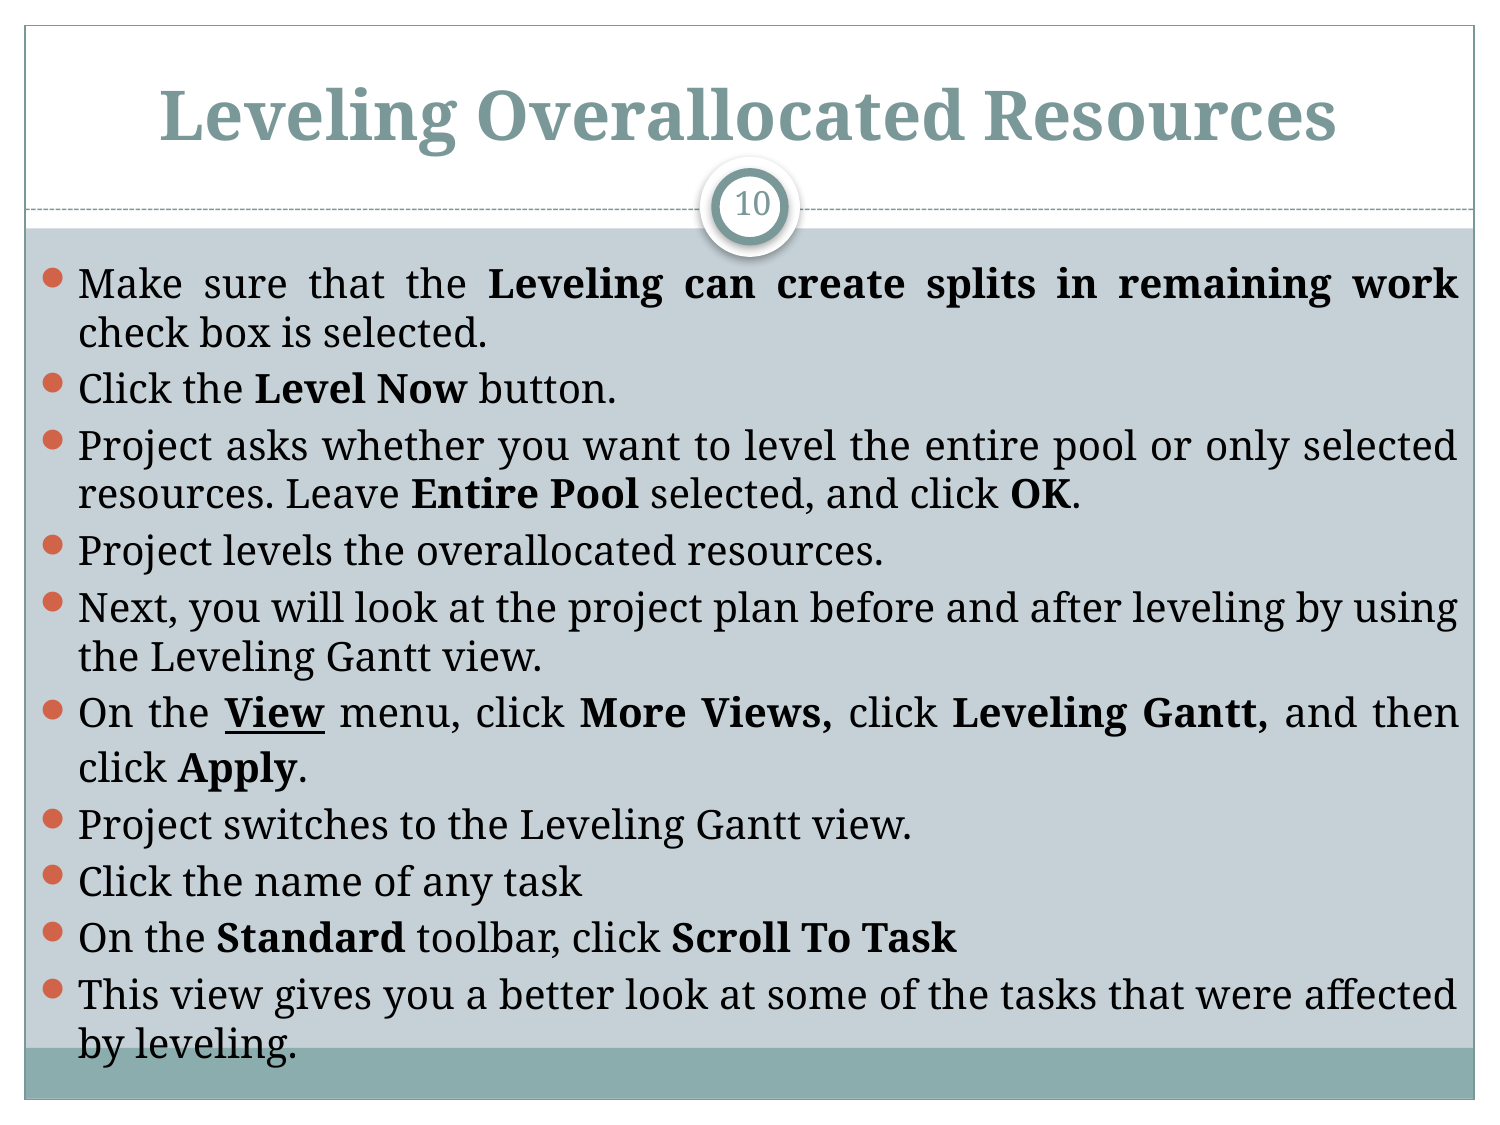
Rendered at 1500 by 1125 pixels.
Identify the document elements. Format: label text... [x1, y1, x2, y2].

slide_number 10 [715, 168, 791, 241]
title Leveling Overallocated Resources [49, 37, 1450, 162]
list Make sure that the Leveling can create splits in remaining work check box is selected. Click the Level Now button. Project asks whether you want to level the entire pool or only selected resources. Leave Entire Pool selected, and click OK. Project levels the overallocated resources. Next, you will look at the project plan before and after leveling by using the Leveling Gantt view. On the View menu, click More Views, click Leveling Gantt, and then click Apply. Project switches to the Leveling Gantt view. Click the name of any task On the Standard toolbar, click Scroll To Task This view gives you a better look at some of the tasks that were affected by leveling. [24, 250, 1475, 1075]
